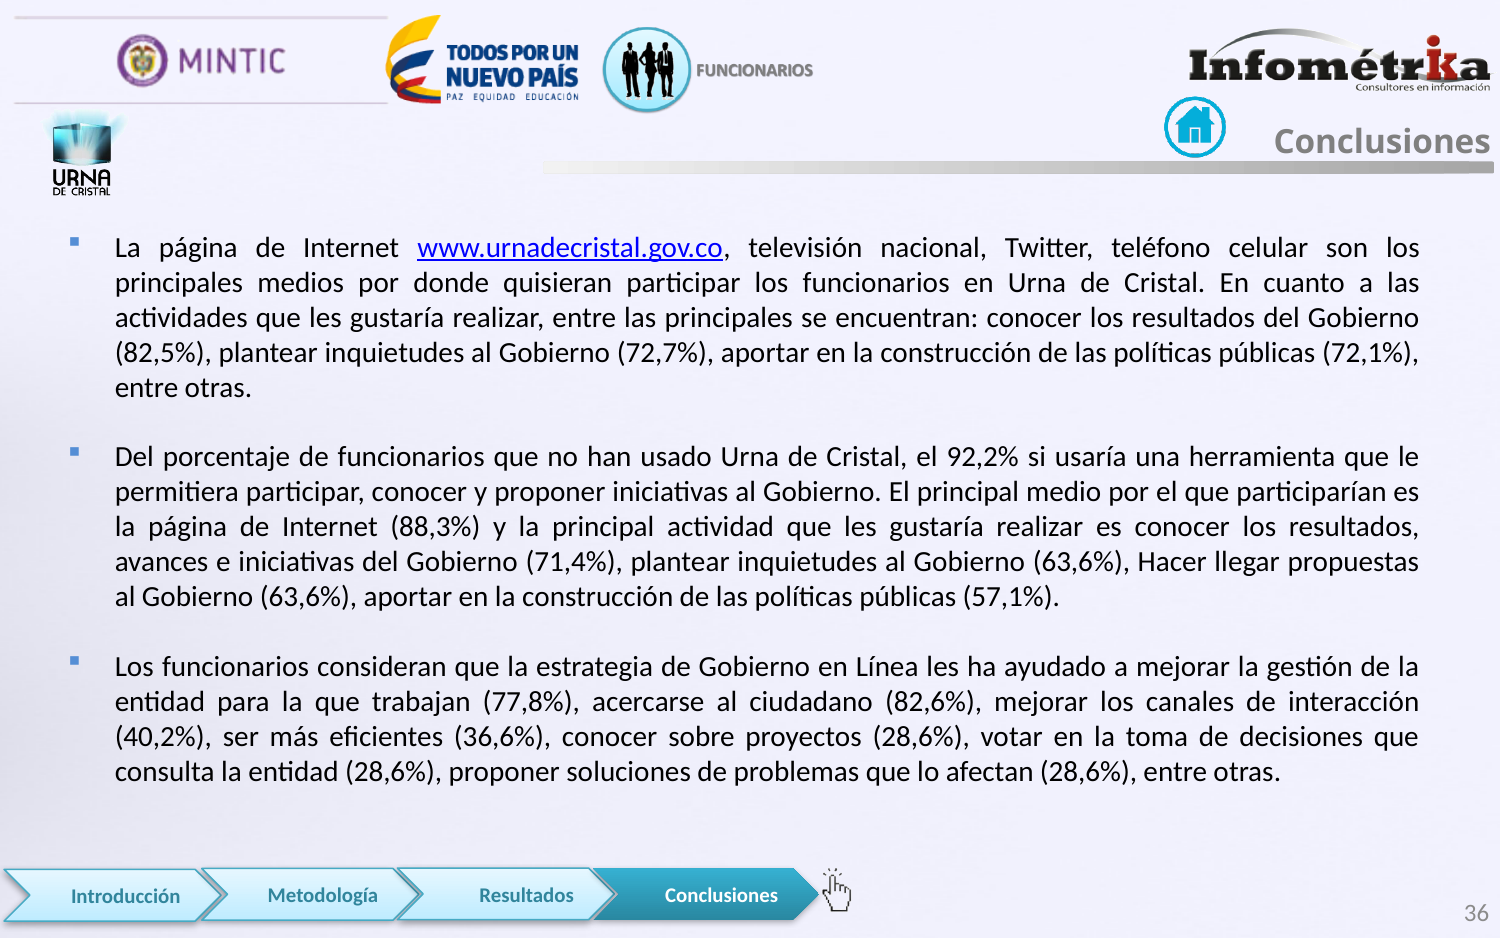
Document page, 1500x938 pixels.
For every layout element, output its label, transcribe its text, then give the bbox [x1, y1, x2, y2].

picture [1203, 136, 1226, 158]
text_box Conclusiones [593, 868, 813, 921]
text_box Metodología [201, 867, 414, 921]
text_box Resultados [396, 867, 610, 921]
text_box La página de Internet www.urnadecristal.gov.co, televisión nacional, Twitter, teléfono celular son los principales medios por donde quisieran participar los funcionarios en Urna de Cristal. En cuanto a las actividades que les gustaría realizar, entre las principales se encuentran: conocer los resultados del Gobierno (82,5%), plantear inquietudes al Gobierno (72,7%), aportar en la construcción de las políticas públicas (72,1%), entre otras. Del porcentaje de funcionarios que no han usado Urna de Cristal, el 92,2% si usaría una herramienta que le permitiera participar, conocer y proponer iniciativas al Gobierno. El principal medio por el que participarían es la página de Internet (88,3%) y la principal actividad que les gustaría realizar es conocer los resultados, avances e iniciativas del Gobierno (71,4%), plantear inquietudes al Gobierno (63,6%), Hacer llegar propuestas al Gobierno (63,6%), aportar en la construcción de las políticas públicas (57,1%). Los funcionarios consideran que la estrategia de Gobierno en Línea les ha ayudado a mejorar la gestión de la entidad para la que trabajan (77,8%), acercarse al ciudadano (82,6%), mejorar los canales de interacción (40,2%), ser más eficientes (36,6%), conocer sobre proyectos (28,6%), votar en la toma de decisiones que consulta la entidad (28,6%), proponer soluciones de problemas que lo afectan (28,6%), entre otras. [53, 220, 1436, 840]
text_box Conclusiones [1128, 113, 1500, 168]
picture [1163, 129, 1187, 158]
text_box Introducción [3, 868, 218, 922]
picture [1169, 101, 1221, 153]
slide_number 36 [1154, 886, 1500, 936]
picture [0, 0, 1500, 938]
